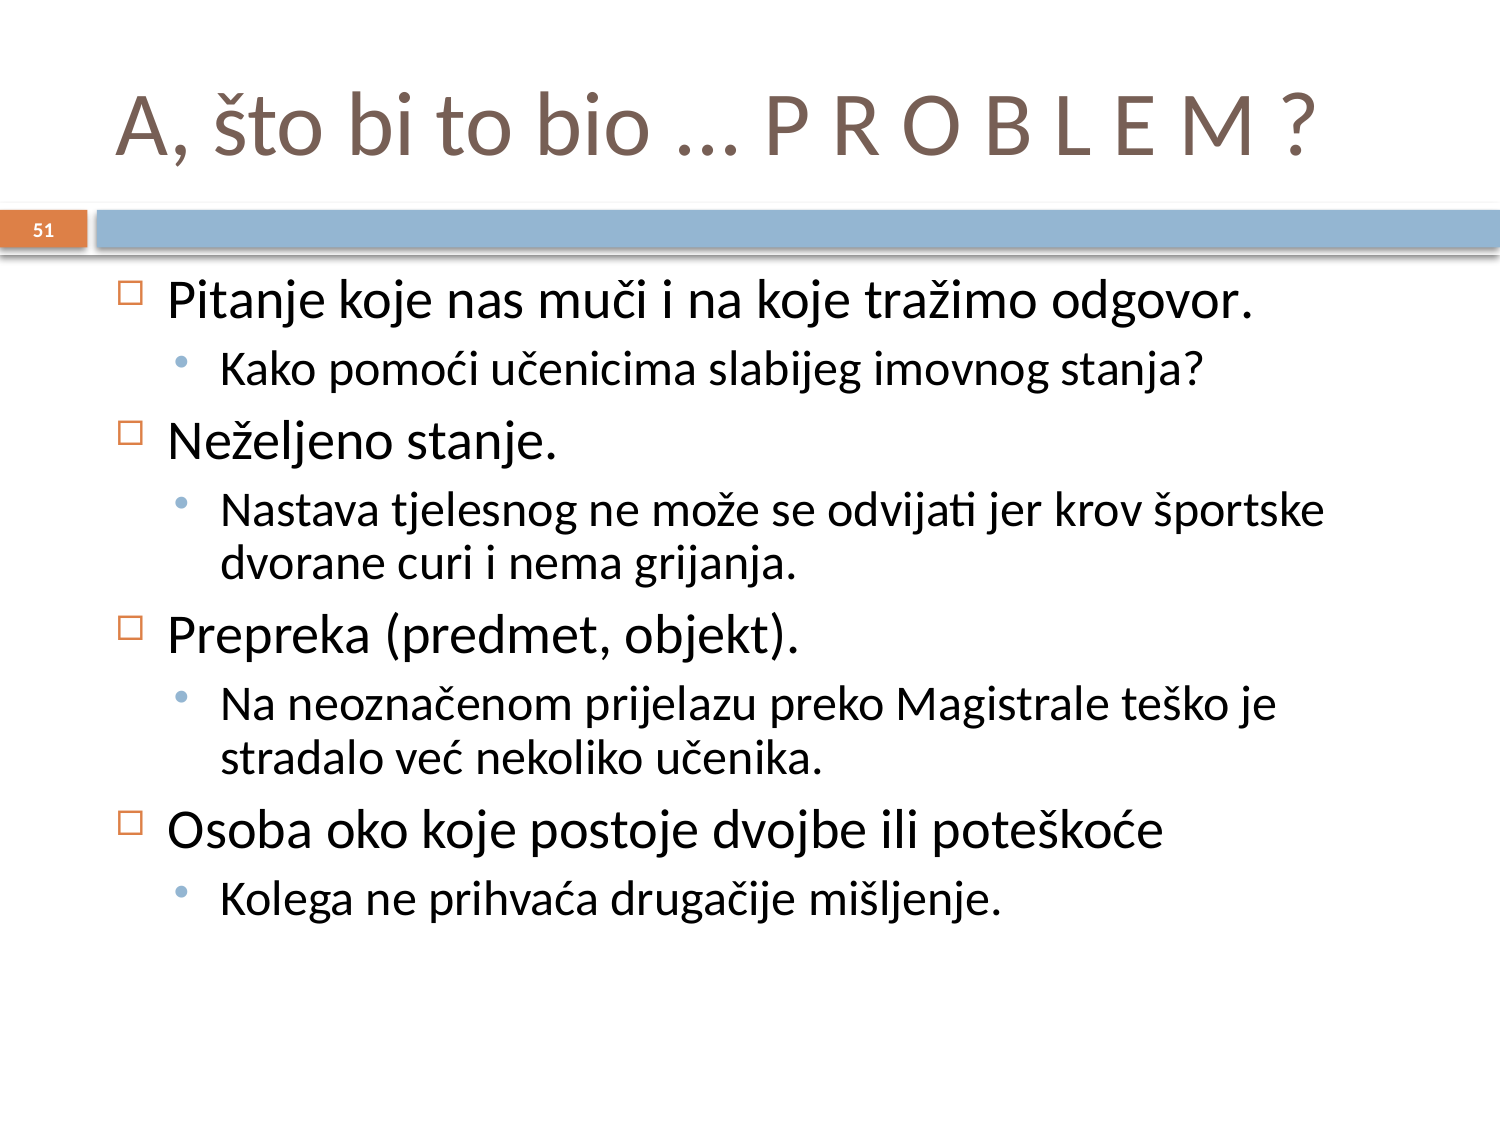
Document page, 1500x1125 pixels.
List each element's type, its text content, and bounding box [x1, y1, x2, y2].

list Pitanje koje nas muči i na koje tražimo odgovor. Kako pomoći učenicima slabijeg imovnog stanja? Neželjeno stanje. Nastava tjelesnog ne može se odvijati jer krov športske dvorane curi i nema grijanja. Prepreka (predmet, objekt). Na neoznačenom prijelazu preko Magistrale teško je stradalo već nekoliko učenika. Osoba oko koje postoje dvojbe ili poteškoće Kolega ne prihvaća drugačije mišljenje. [100, 262, 1439, 1001]
title A, što bi to bio ... P R O B L E M ? [100, 37, 1439, 201]
slide_number 51 [0, 208, 88, 249]
